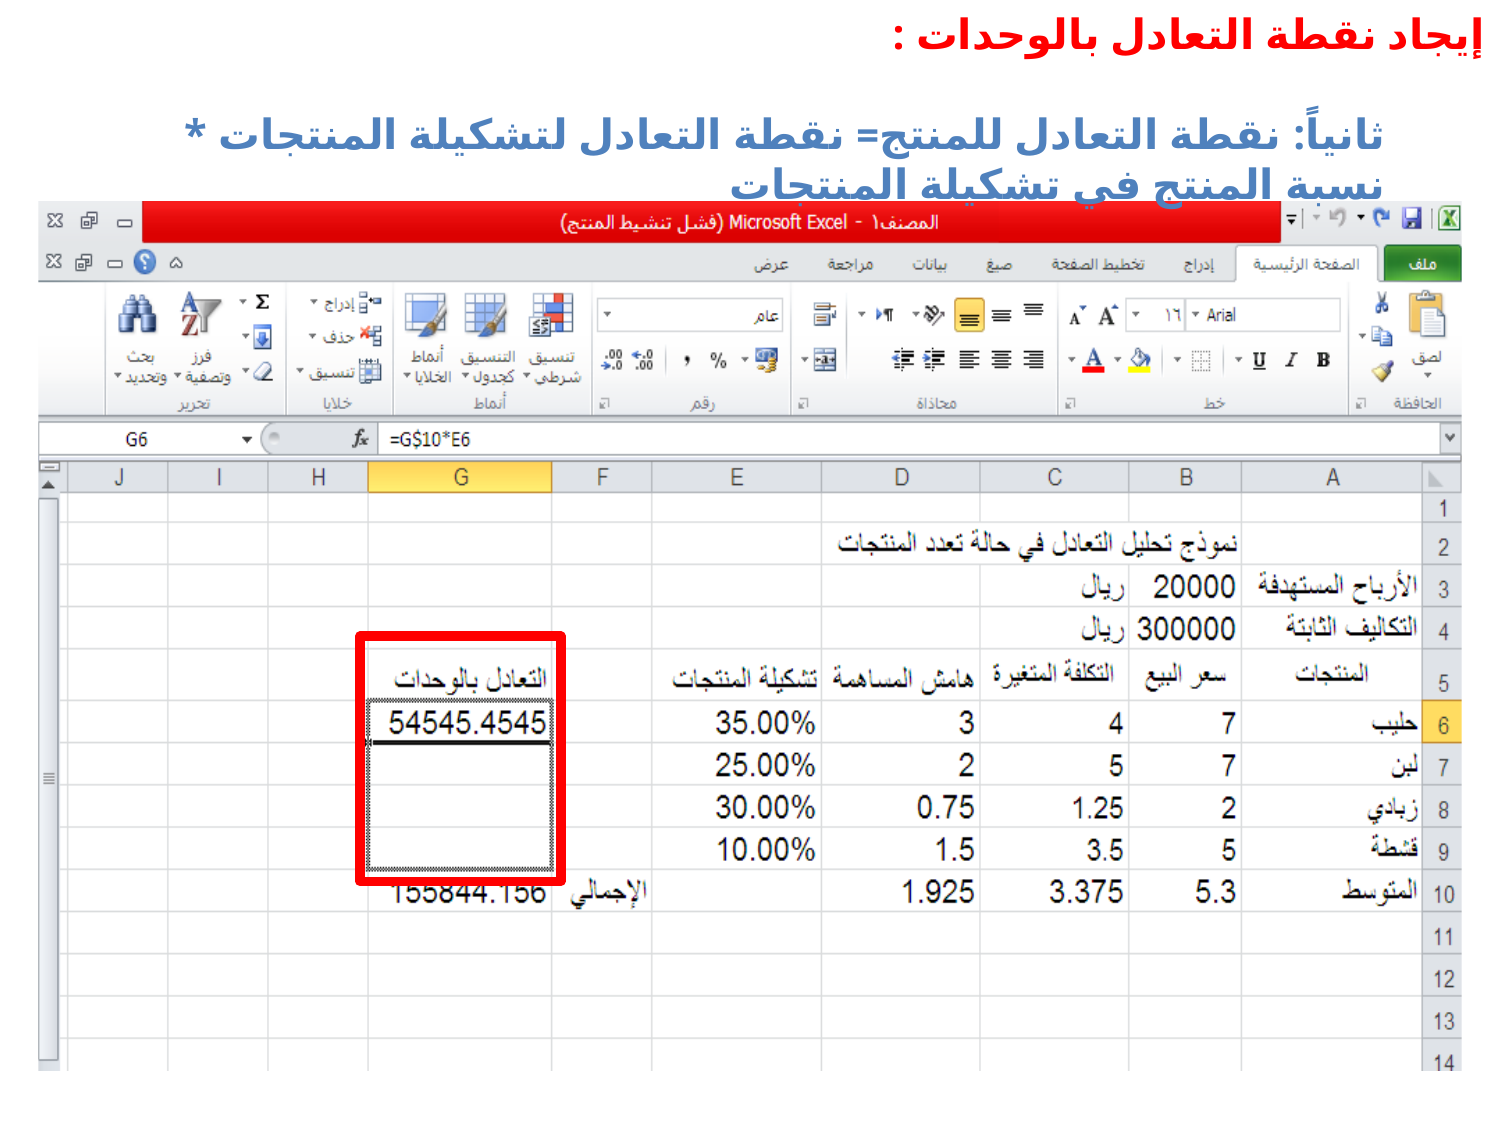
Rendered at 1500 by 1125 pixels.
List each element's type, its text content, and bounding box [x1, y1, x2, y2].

text_box ثانياً: نقطة التعادل للمنتج= نقطة التعادل لتشكيلة المنتجات * نسبة المنتج في تشكيلة المنتجات [99, 100, 1401, 200]
picture [38, 201, 1462, 1071]
text_box إيجاد نقطة التعادل بالوحدات : [247, 0, 1500, 65]
